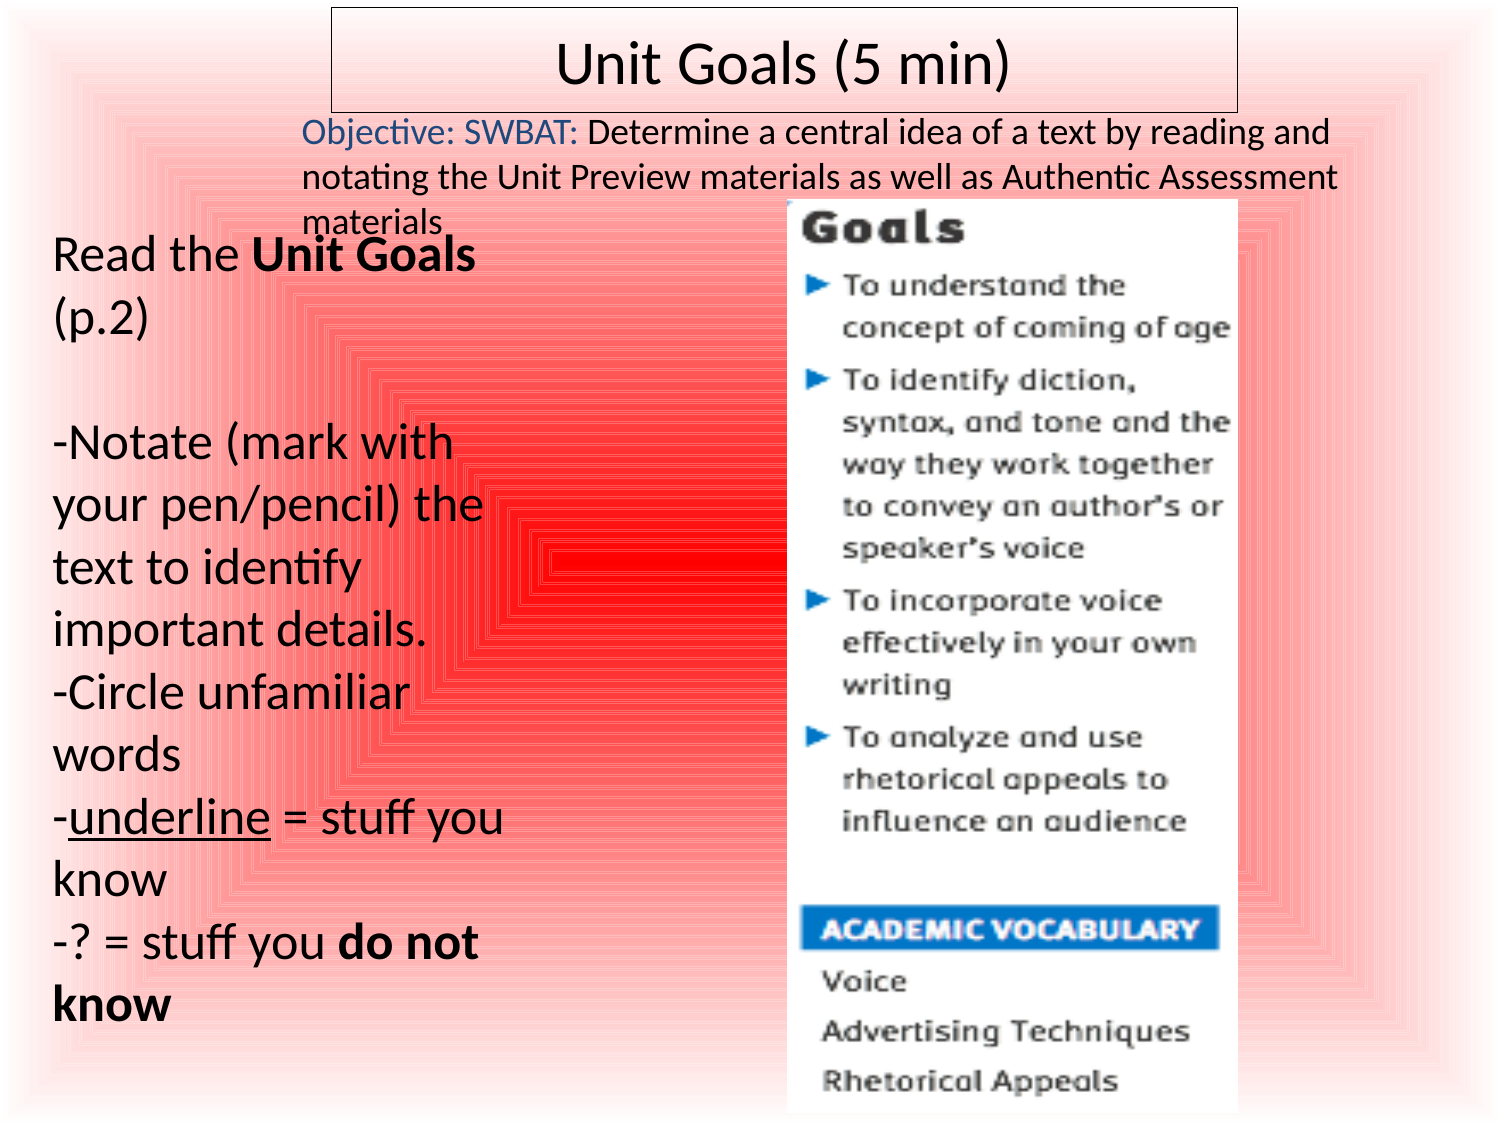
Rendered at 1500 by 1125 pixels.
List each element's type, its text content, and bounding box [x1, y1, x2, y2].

picture [787, 199, 1238, 1113]
title Unit Goals (5 min) [331, 7, 1238, 99]
text_box Read the Unit Goals (p.2) -Notate (mark with your pen/pencil) the text to identify important details. -Circle unfamiliar words -underline = stuff you know -? = stuff you do not know [37, 212, 542, 1040]
text_box Objective: SWBAT: Determine a central idea of a text by reading and notating the Unit Preview materials as well as Authentic Assessment materials [108, 99, 1450, 295]
